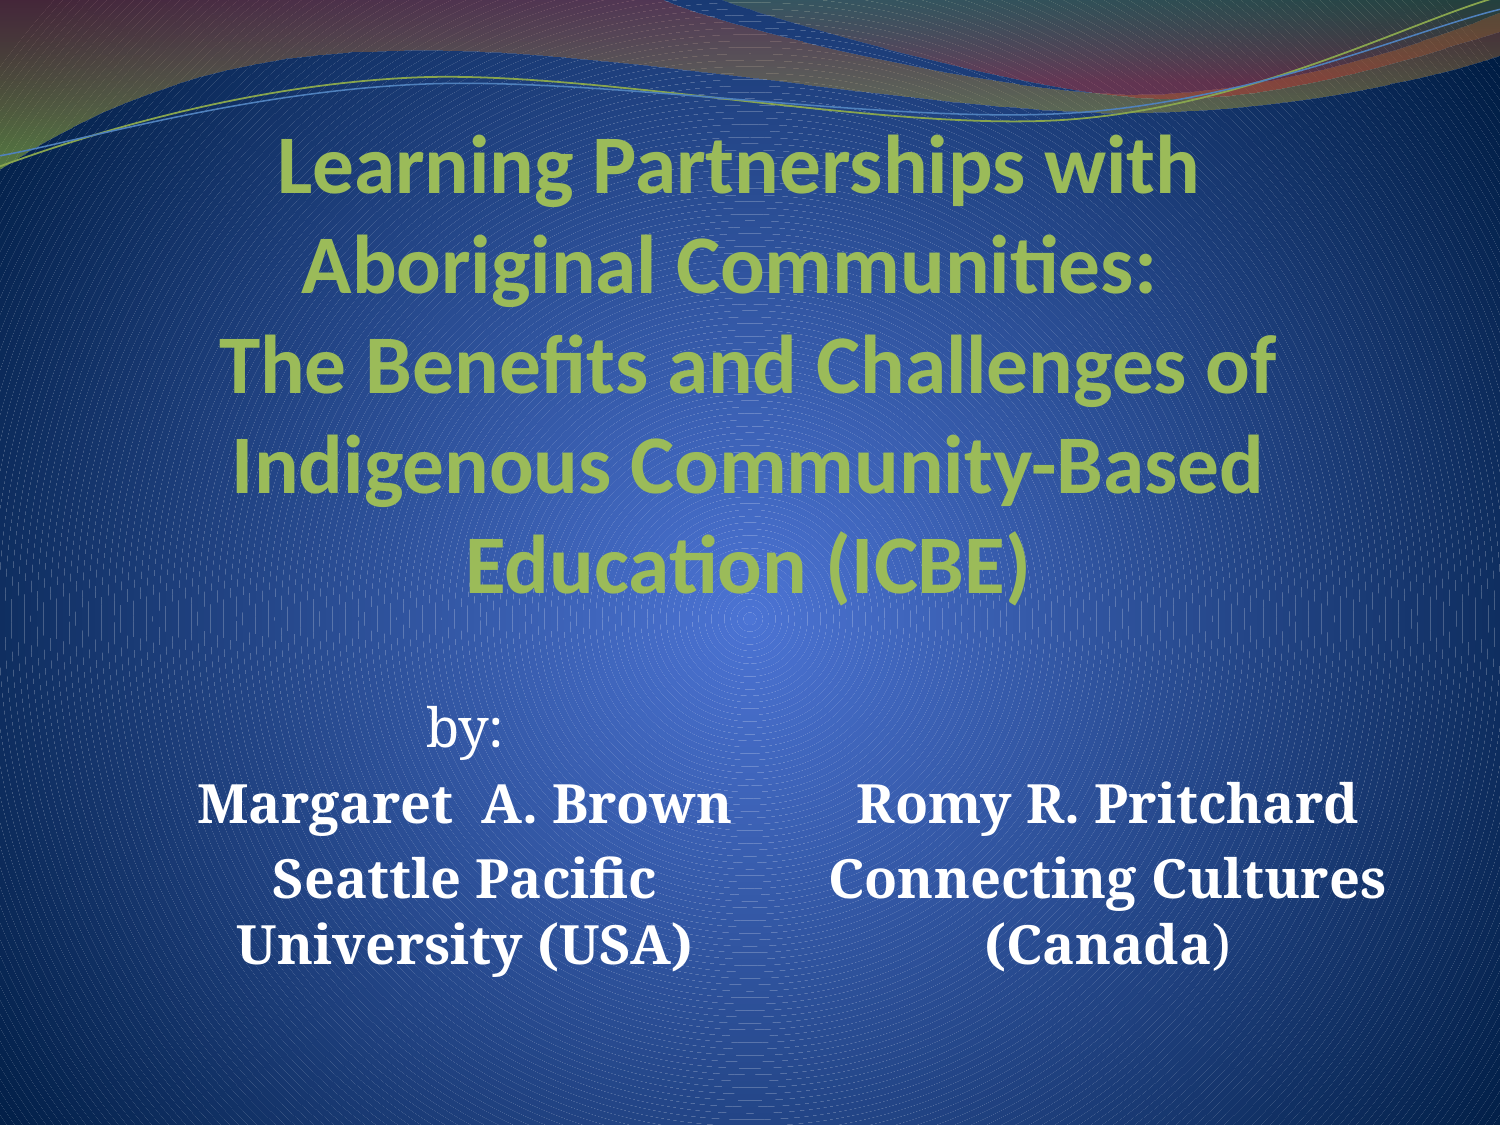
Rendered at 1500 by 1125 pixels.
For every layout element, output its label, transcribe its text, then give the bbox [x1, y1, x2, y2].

title Learning Partnerships with Aboriginal Communities: The Benefits and Challenges of Indigenous Community-Based Education (ICBE) [53, 172, 1447, 610]
subtitle by: Margaret A. Brown Seattle Pacific University (USA) Romy R. Pritchard Connecting Cultures (Canada) [147, 609, 1437, 1068]
